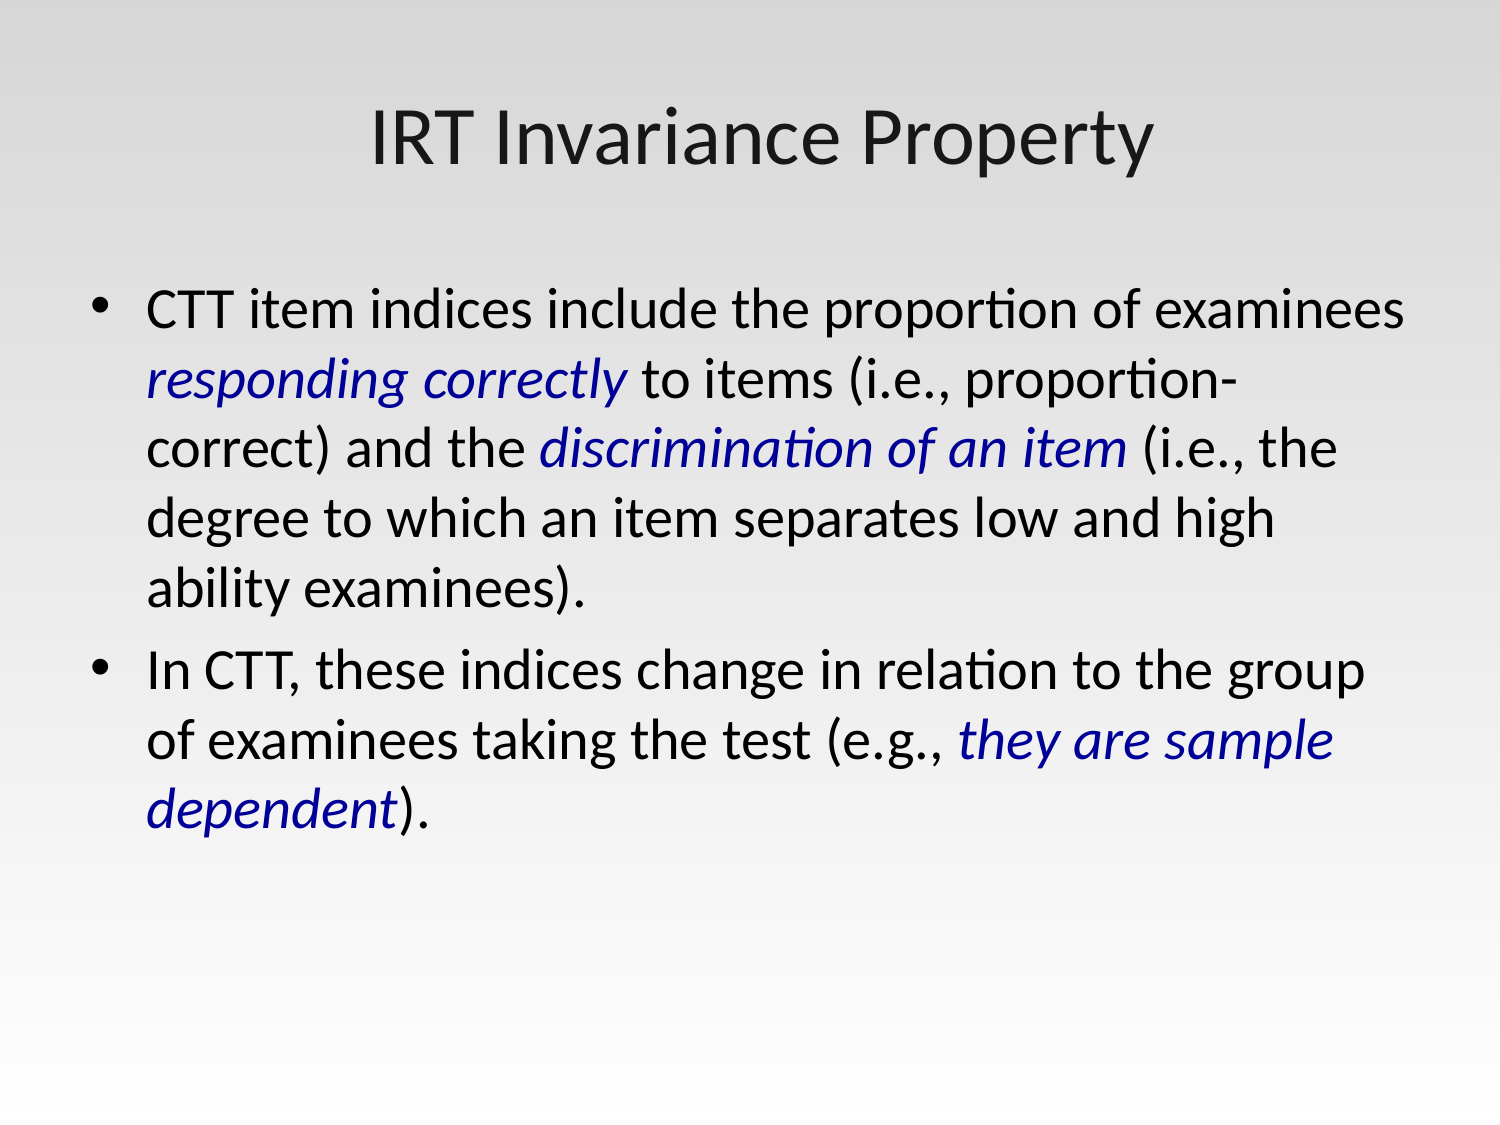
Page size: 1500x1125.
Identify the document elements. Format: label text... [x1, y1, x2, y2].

list CTT item indices include the proportion of examinees responding correctly to items (i.e., proportion-correct) and the discrimination of an item (i.e., the degree to which an item separates low and high ability examinees). In CTT, these indices change in relation to the group of examinees taking the test (e.g., they are sample dependent). [75, 262, 1425, 1005]
title IRT Invariance Property [24, 37, 1500, 225]
